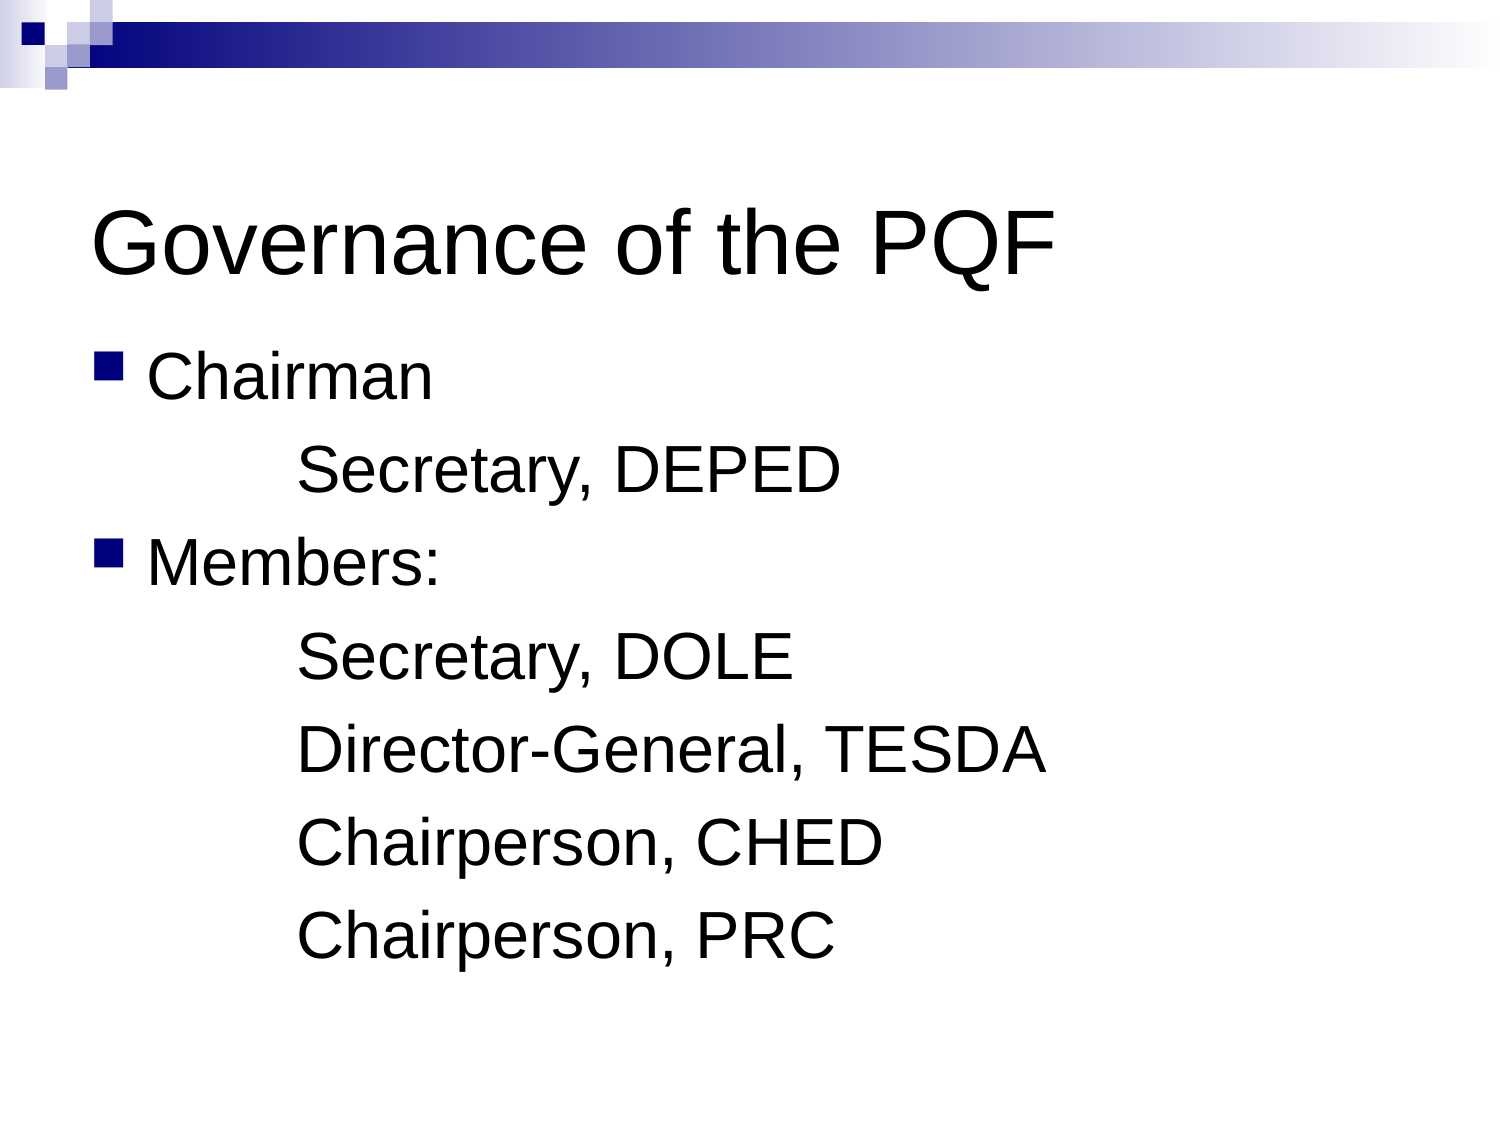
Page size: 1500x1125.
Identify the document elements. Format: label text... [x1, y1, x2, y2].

title Governance of the PQF [74, 74, 1426, 301]
list Chairman Secretary, DEPED Members: Secretary, DOLE Director-General, TESDA Chairperson, CHED Chairperson, PRC [74, 324, 1426, 963]
